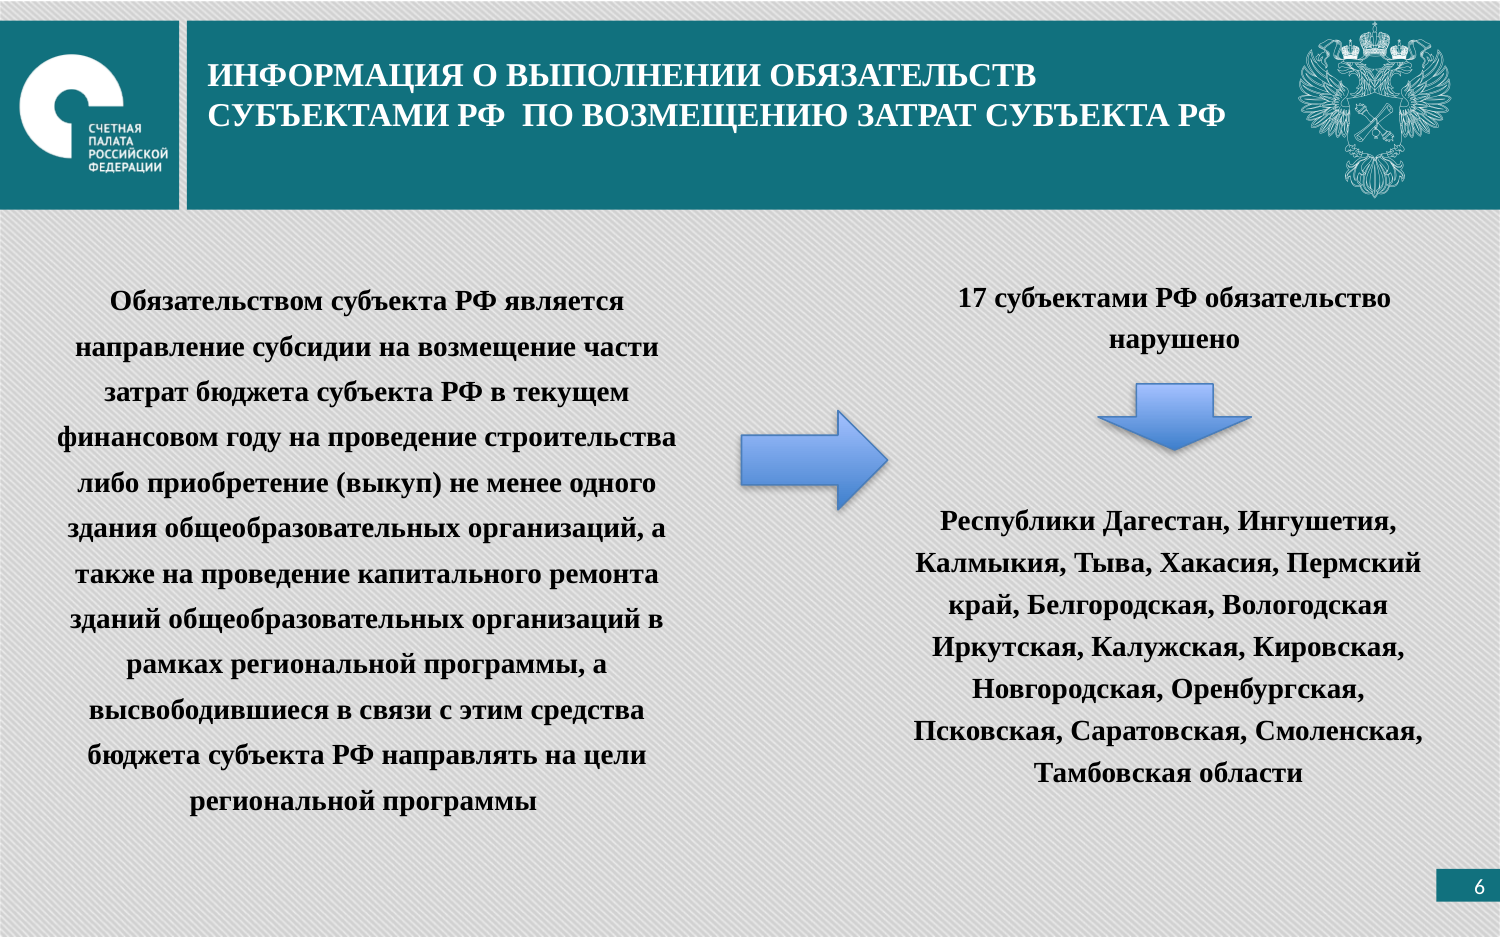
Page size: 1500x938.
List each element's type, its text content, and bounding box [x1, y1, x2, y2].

picture [0, 1, 1500, 937]
text_box 17 субъектами РФ обязательство нарушено [917, 263, 1432, 363]
text_box ИНФОРМАЦИЯ О ВЫПОЛНЕНИИ ОБЯЗАТЕЛЬСТВ СУБЪЕКТАМИ РФ ПО ВОЗМЕЩЕНИЮ ЗАТРАТ СУБЪЕКТА РФ [192, 45, 1291, 141]
text_box Республики Дагестан, Ингушетия, Калмыкия, Тыва, Хакасия, Пермский край, Белгородская, Вологодская Иркутская, Калужская, Кировская, Новгородская, Оренбургская, Псковская, Саратовская, Смоленская, Тамбовская области [887, 487, 1450, 796]
text_box [740, 409, 889, 511]
text_box Обязательством субъекта РФ является направление субсидии на возмещение части затрат бюджета субъекта РФ в текущем финансовом году на проведение строительства либо приобретение (выкуп) не менее одного здания общеобразовательных организаций, а также на проведение капитального ремонта зданий общеобразовательных организаций в рамках региональной программы, а высвободившиеся в связи с этим средства бюджета субъекта РФ направлять на цели региональной программы [34, 263, 700, 824]
text_box [1097, 383, 1253, 451]
